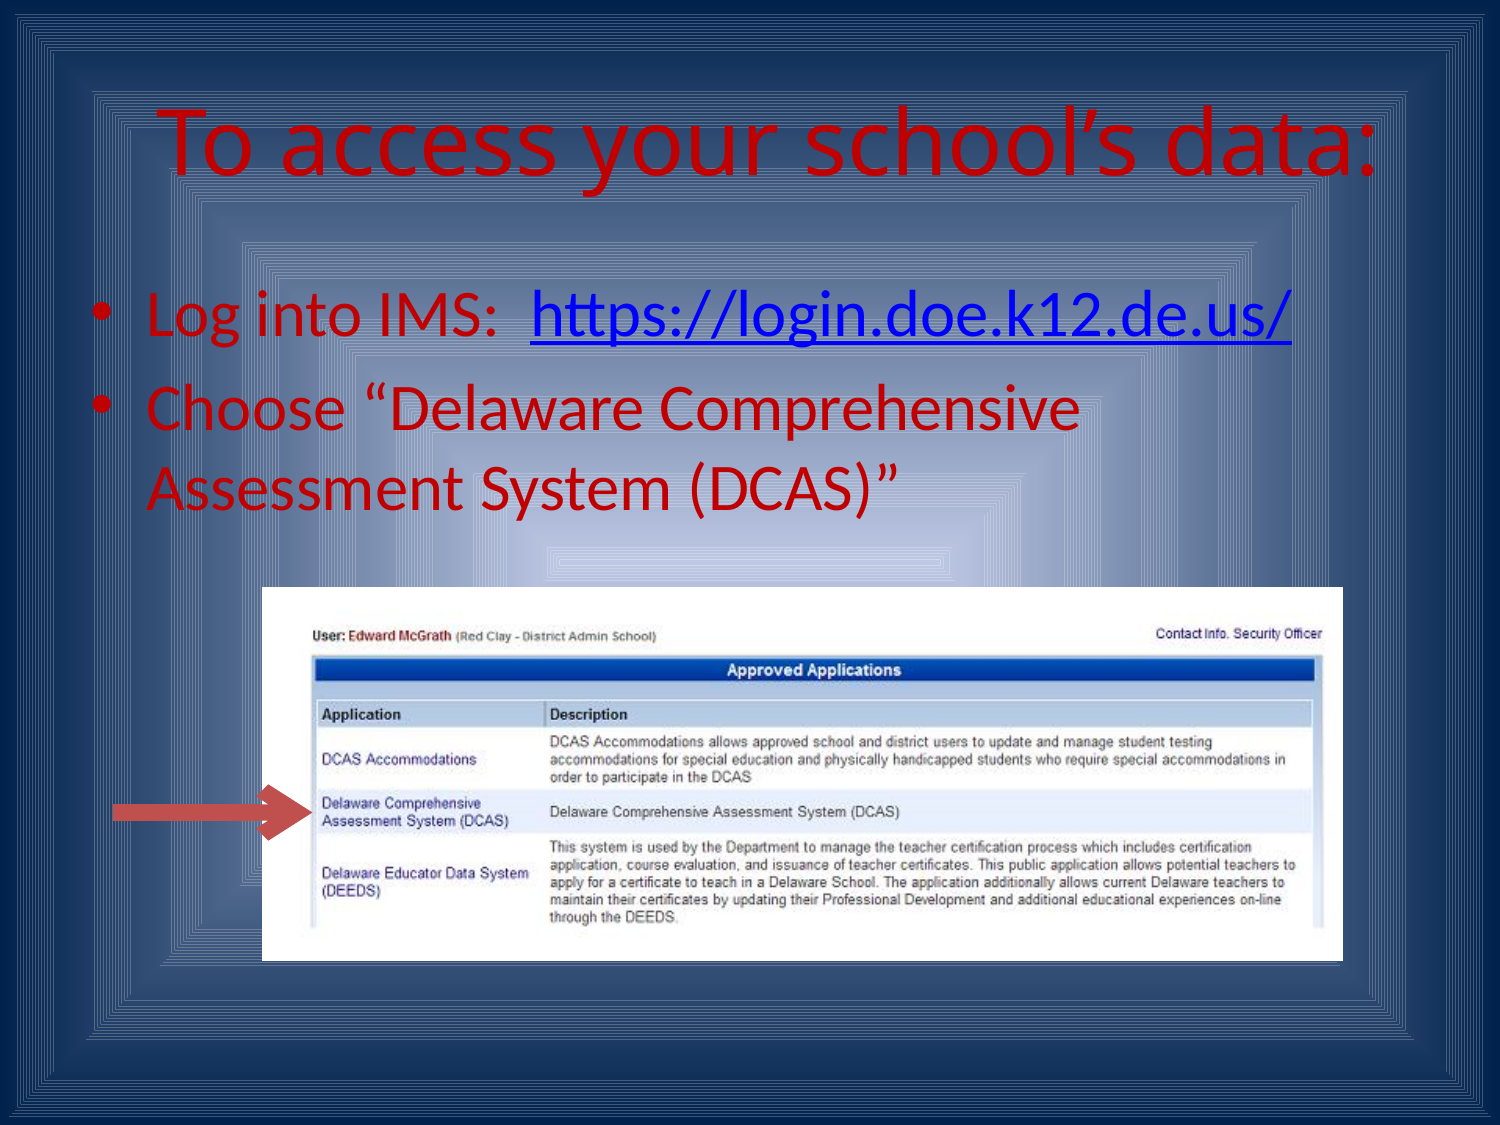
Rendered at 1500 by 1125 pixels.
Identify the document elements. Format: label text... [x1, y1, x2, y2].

title To access your school’s data: [75, 45, 1463, 233]
list Log into IMS: https://login.doe.k12.de.us/ Choose “Delaware Comprehensive Assessment System (DCAS)” [75, 262, 1425, 575]
picture [262, 587, 1343, 962]
